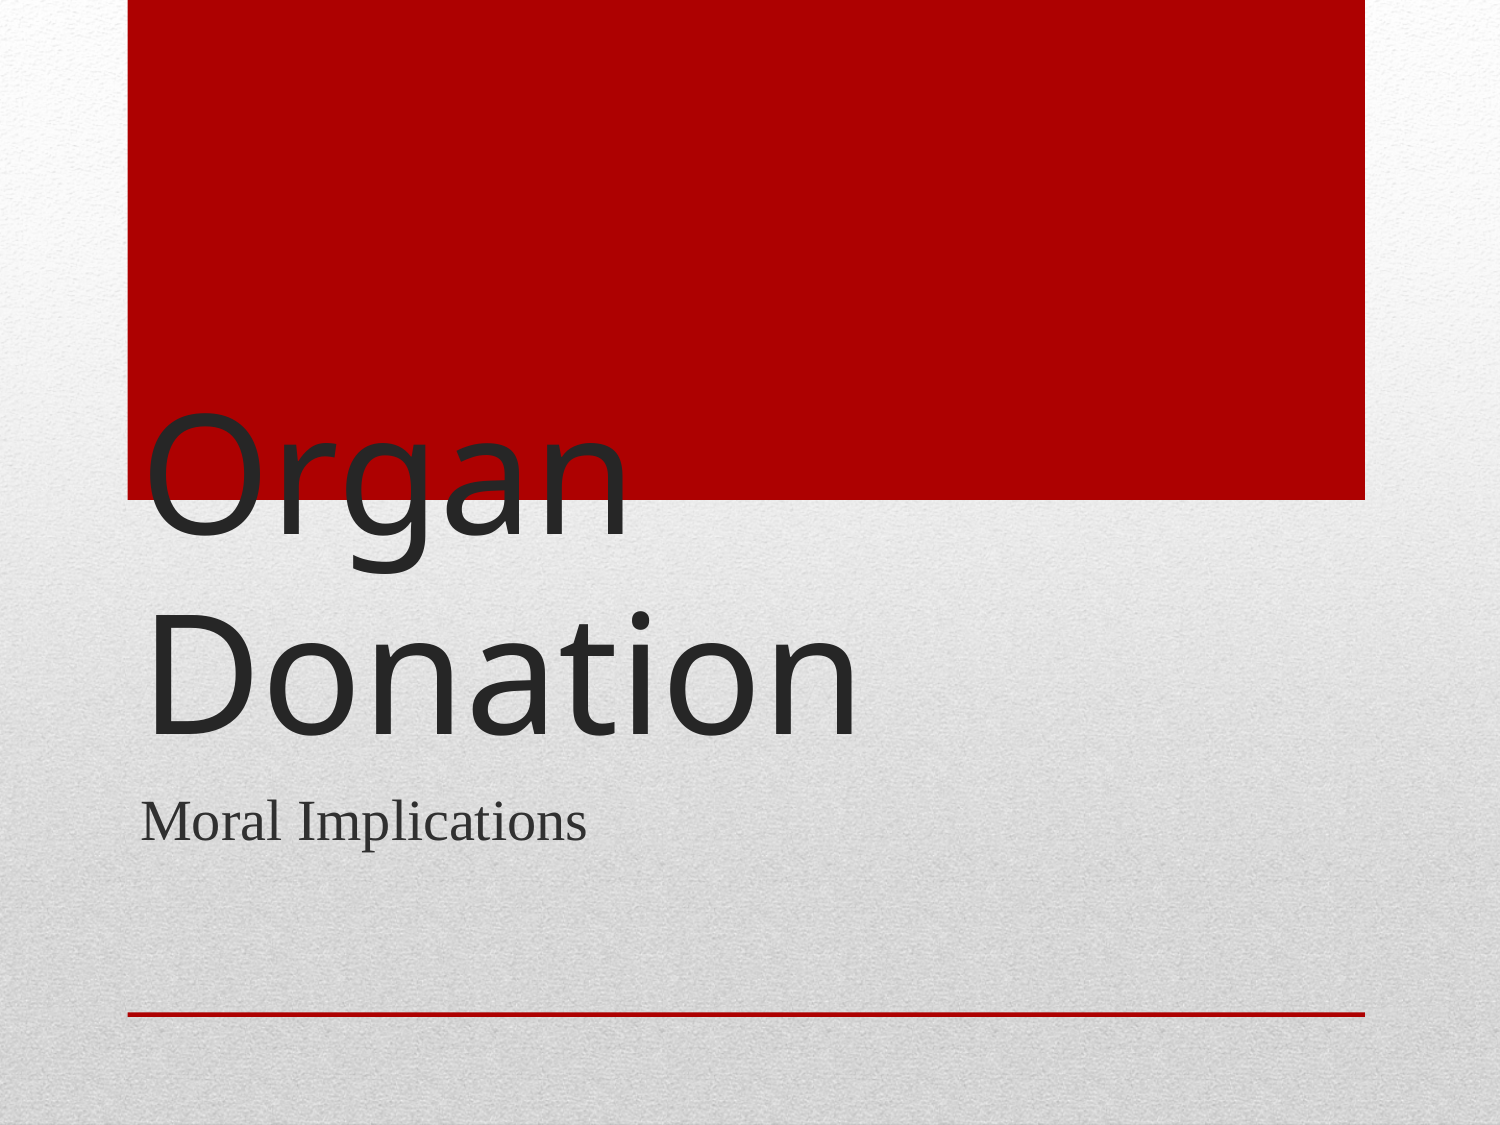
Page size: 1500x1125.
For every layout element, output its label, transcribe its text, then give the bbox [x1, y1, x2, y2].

subtitle Moral Implications [125, 774, 1250, 938]
title Organ Donation [125, 525, 1363, 775]
